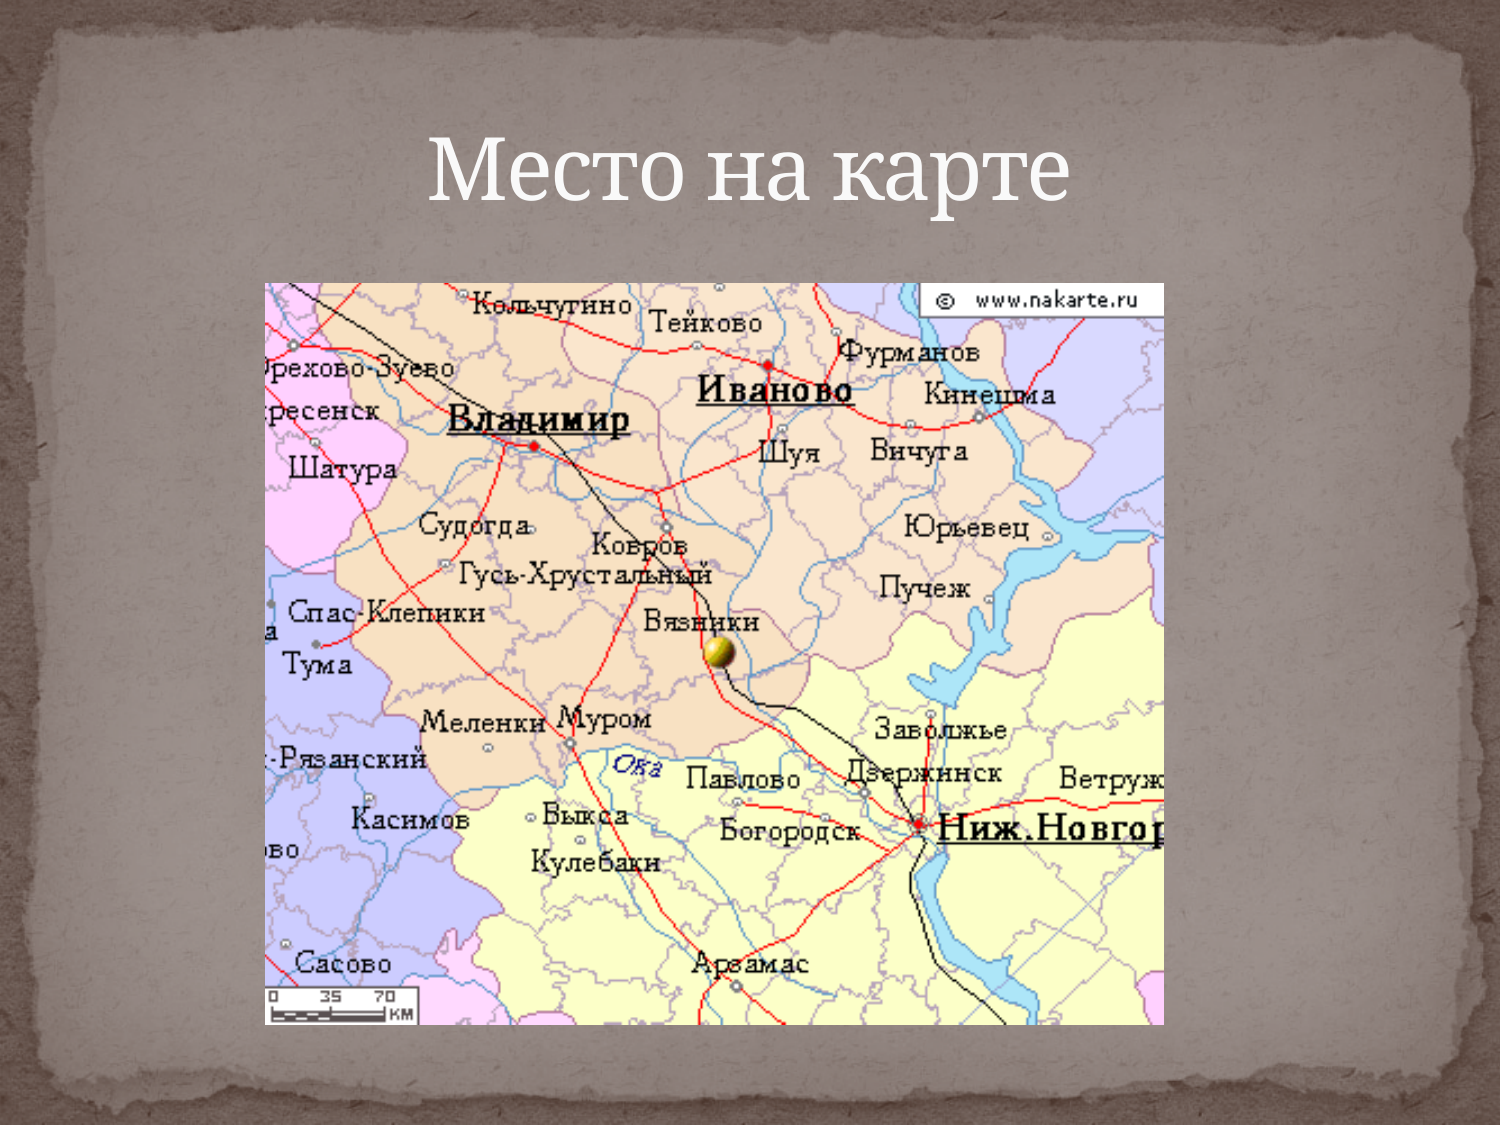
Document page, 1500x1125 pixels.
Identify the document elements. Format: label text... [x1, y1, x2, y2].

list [268, 286, 1162, 1023]
title Место на карте [74, 24, 1425, 225]
